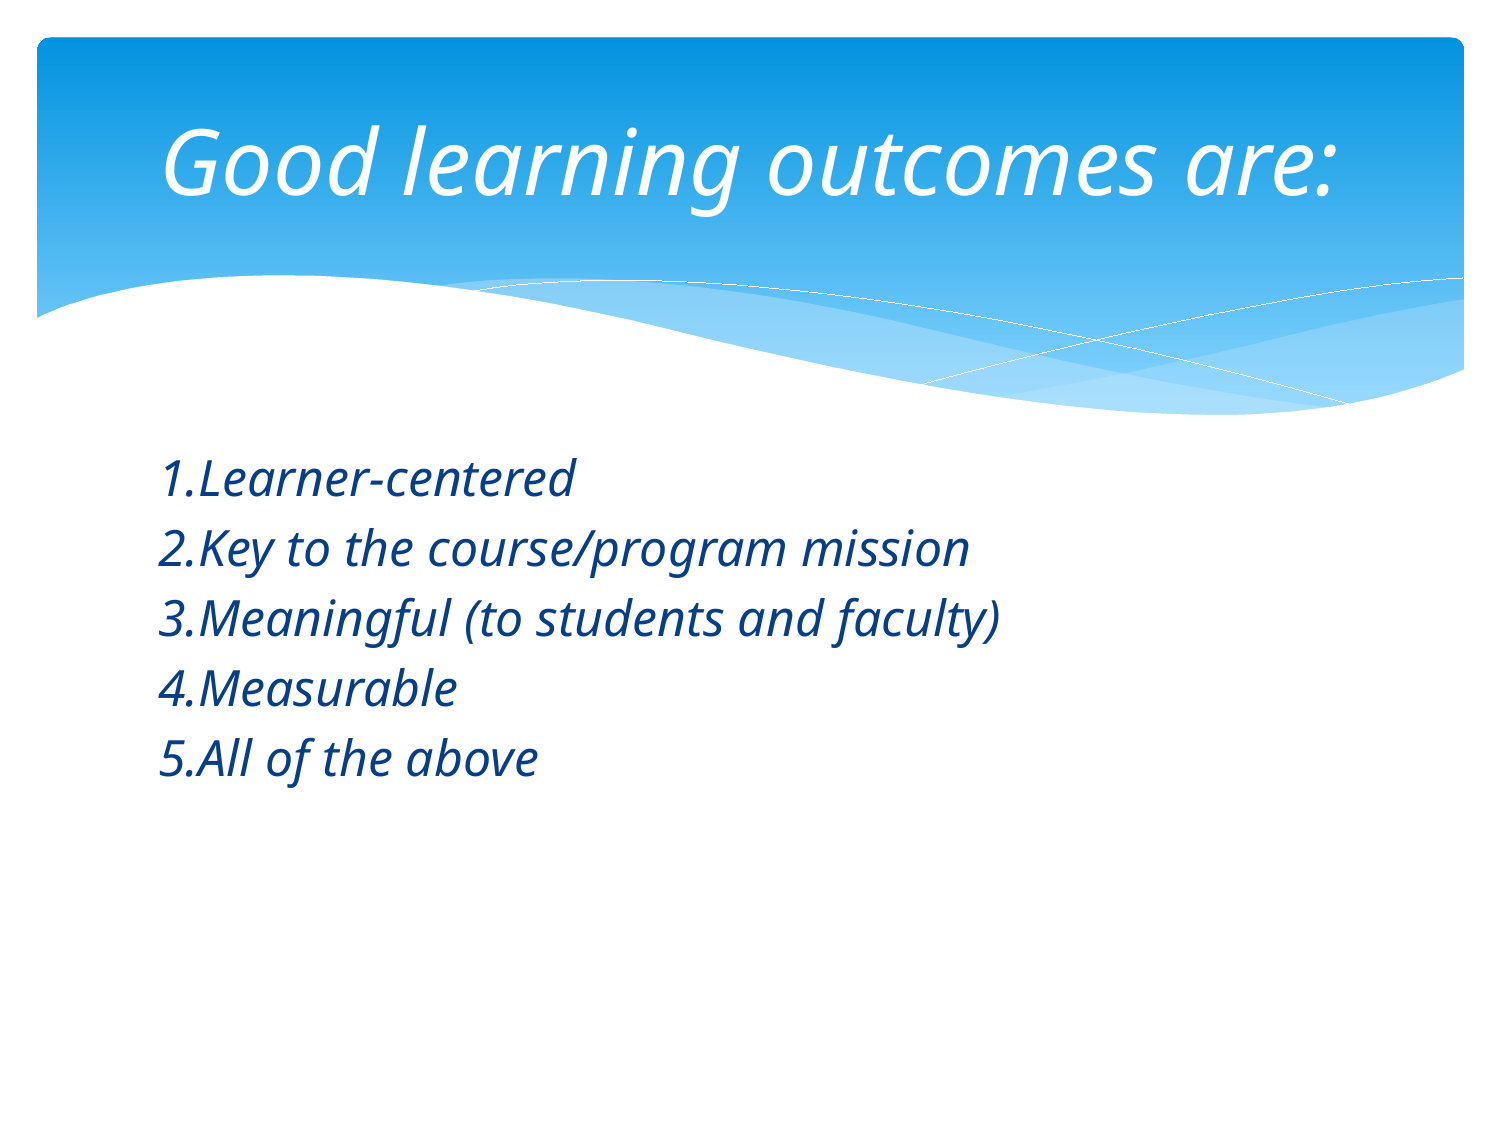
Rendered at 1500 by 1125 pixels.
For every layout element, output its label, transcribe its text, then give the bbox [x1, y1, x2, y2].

list 1.Learner-centered 2.Key to the course/program mission 3.Meaningful (to students and faculty) 4.Measurable 5.All of the above [143, 438, 1359, 1005]
title Good learning outcomes are: [75, 55, 1425, 261]
